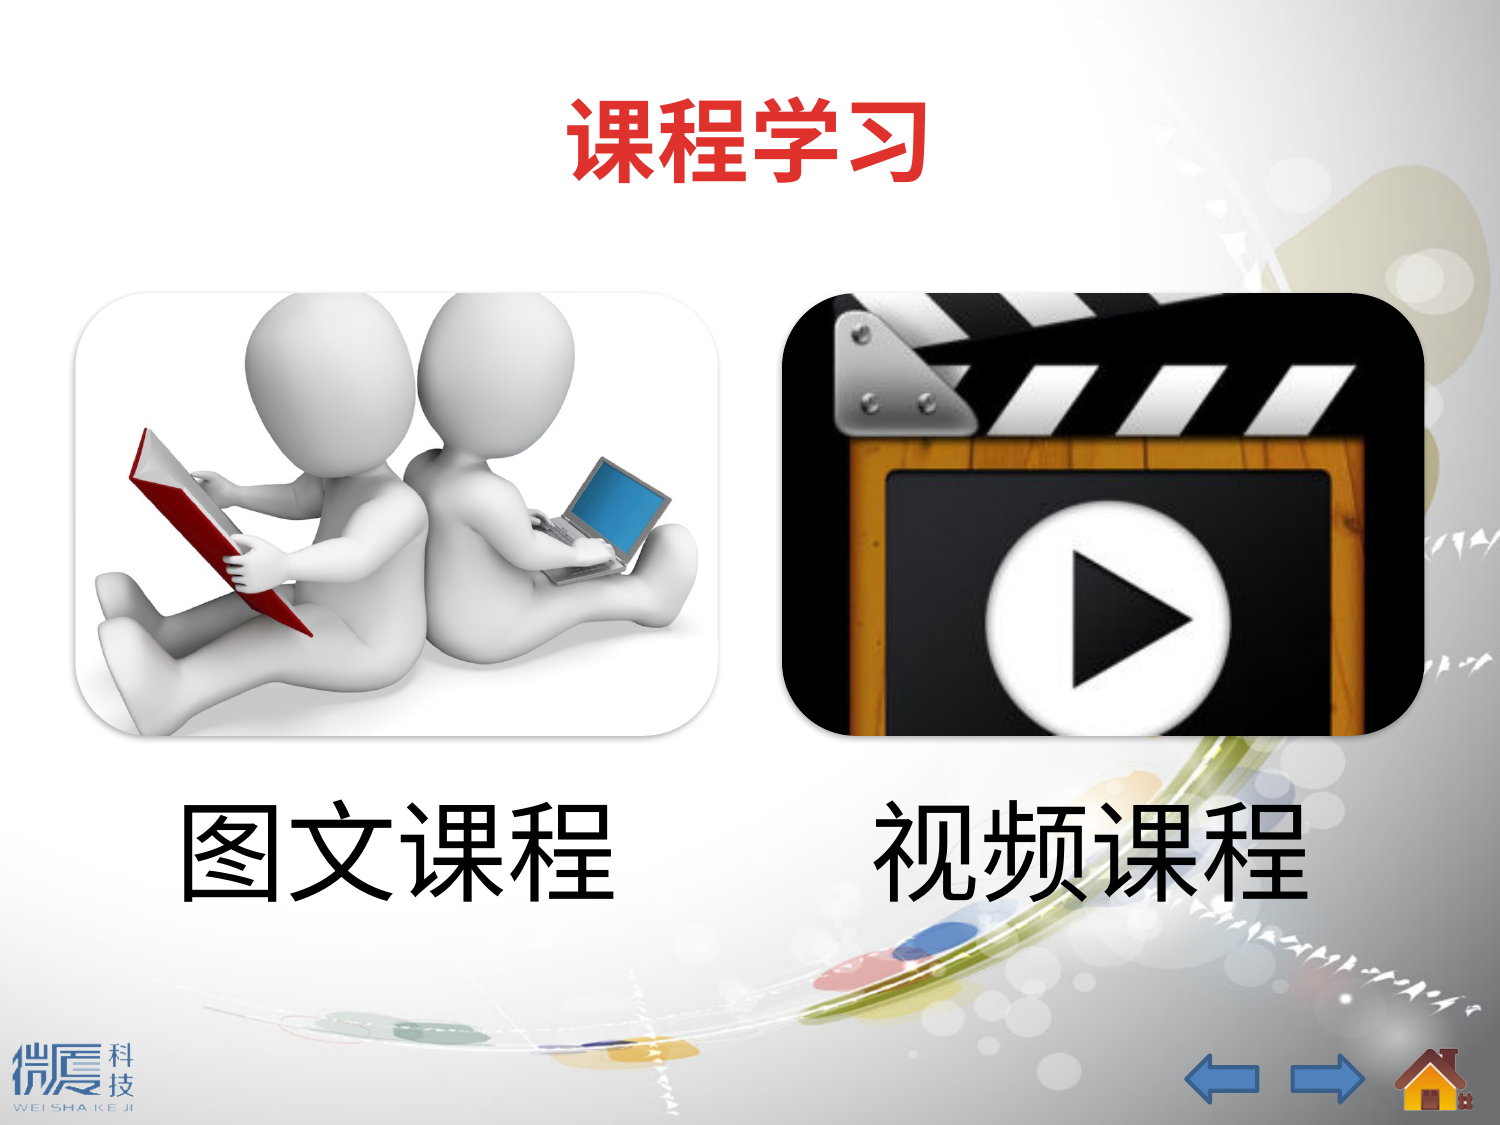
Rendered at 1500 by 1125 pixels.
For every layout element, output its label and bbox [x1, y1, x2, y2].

text_box [1186, 1039, 1485, 1118]
picture [0, 0, 1500, 1125]
list [74, 262, 1426, 1006]
